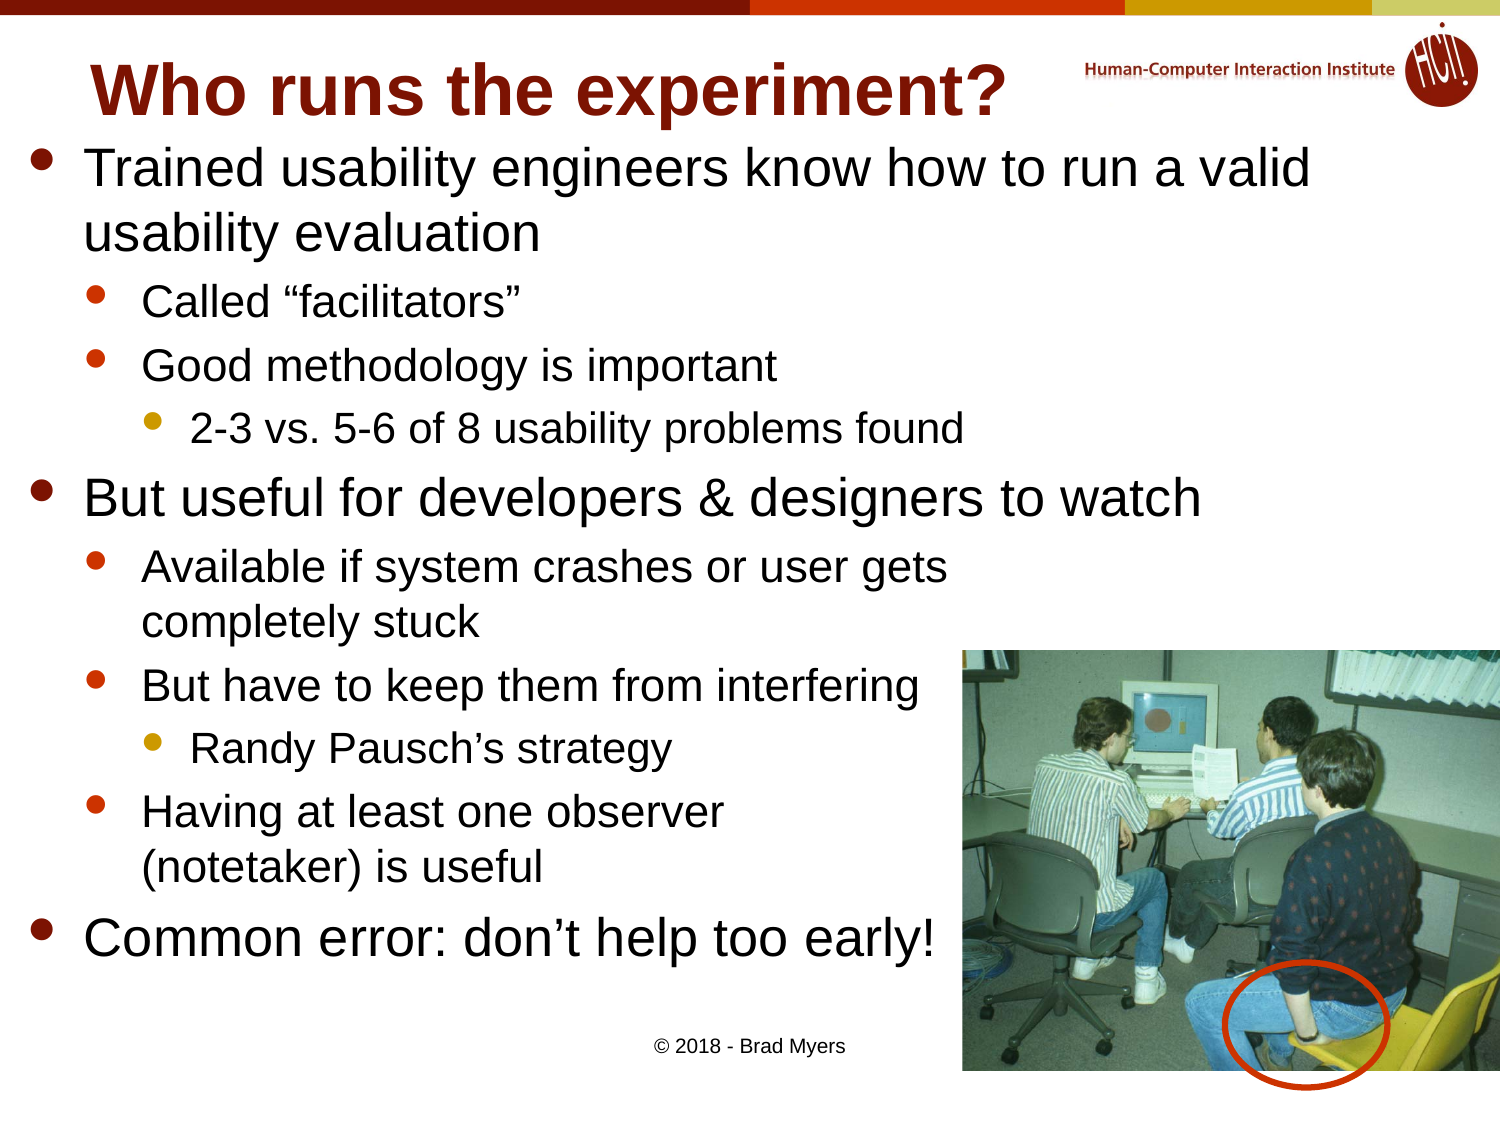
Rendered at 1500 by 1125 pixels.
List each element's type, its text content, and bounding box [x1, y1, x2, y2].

slide_number 30 [1074, 1079, 1426, 1101]
picture [962, 649, 1500, 1071]
title Who runs the experiment? [74, 19, 1313, 124]
text_box [1265, 1079, 1348, 1088]
footer © 2018 - Brad Myers [512, 1024, 988, 1101]
picture [1313, 22, 1478, 107]
list Trained usability engineers know how to run a valid usability evaluation Called “facilitators” Good methodology is important 2-3 vs. 5-6 of 8 usability problems found But useful for developers & designers to watch Available if system crashes or user gets completely stuck But have to keep them from interfering Randy Pausch’s strategy Having at least one observer (notetaker) is useful Common error: don’t help too early! [12, 124, 1363, 849]
